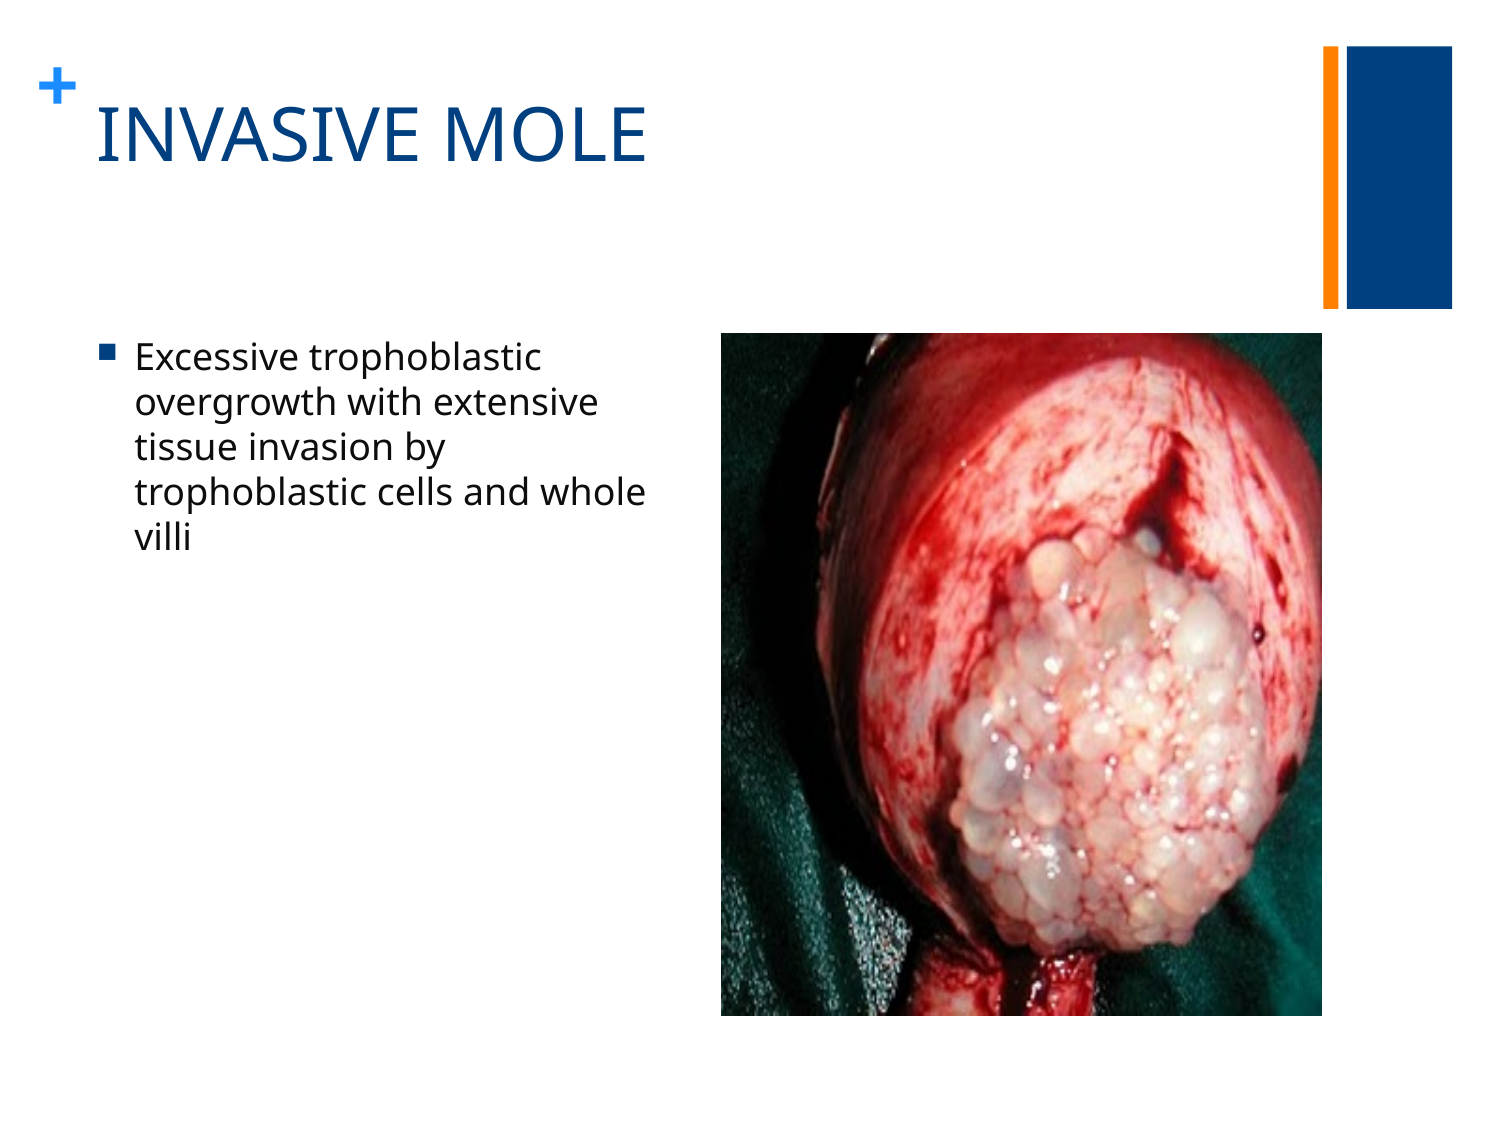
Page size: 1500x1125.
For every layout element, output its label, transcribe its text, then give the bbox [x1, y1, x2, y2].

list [721, 159, 1323, 1125]
title INVASIVE MOLE [81, 79, 1322, 263]
list Excessive trophoblastic overgrowth with extensive tissue invasion by trophoblastic cells and whole villi [81, 325, 682, 1005]
